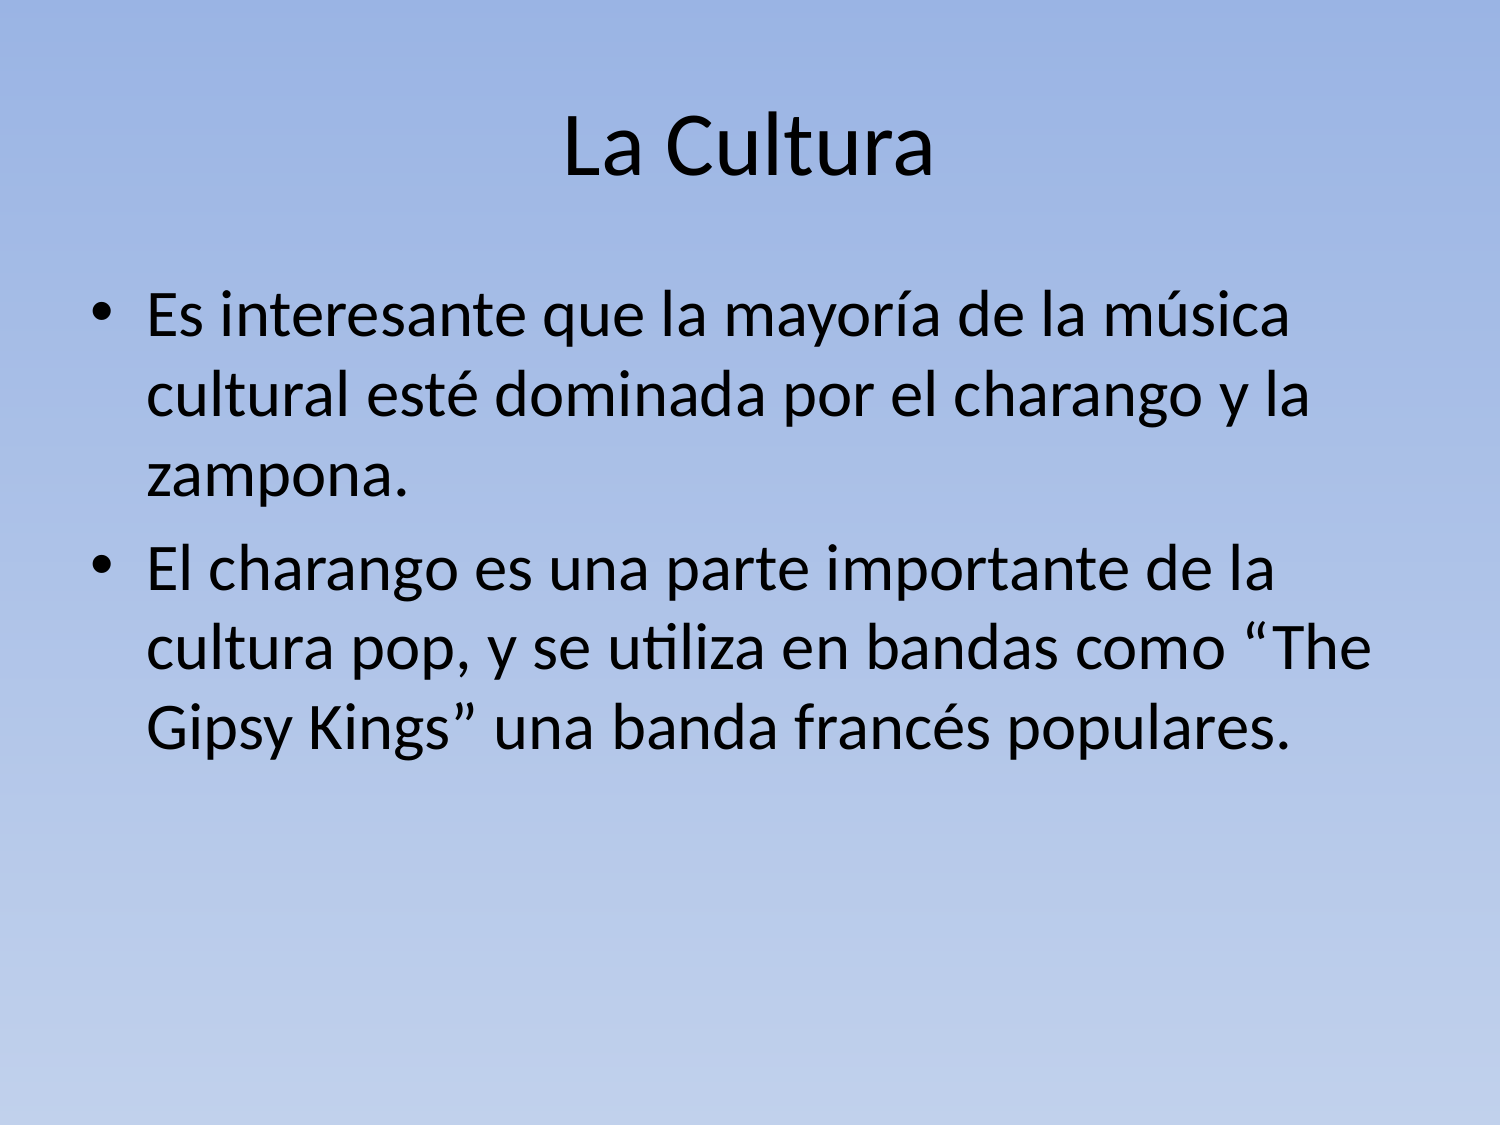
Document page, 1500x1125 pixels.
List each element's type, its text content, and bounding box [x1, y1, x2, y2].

title La Cultura [75, 45, 1425, 233]
list Es interesante que la mayoría de la música cultural esté dominada por el charango y la zampona. El charango es una parte importante de la cultura pop, y se utiliza en bandas como “The Gipsy Kings” una banda francés populares. [75, 262, 1425, 1005]
